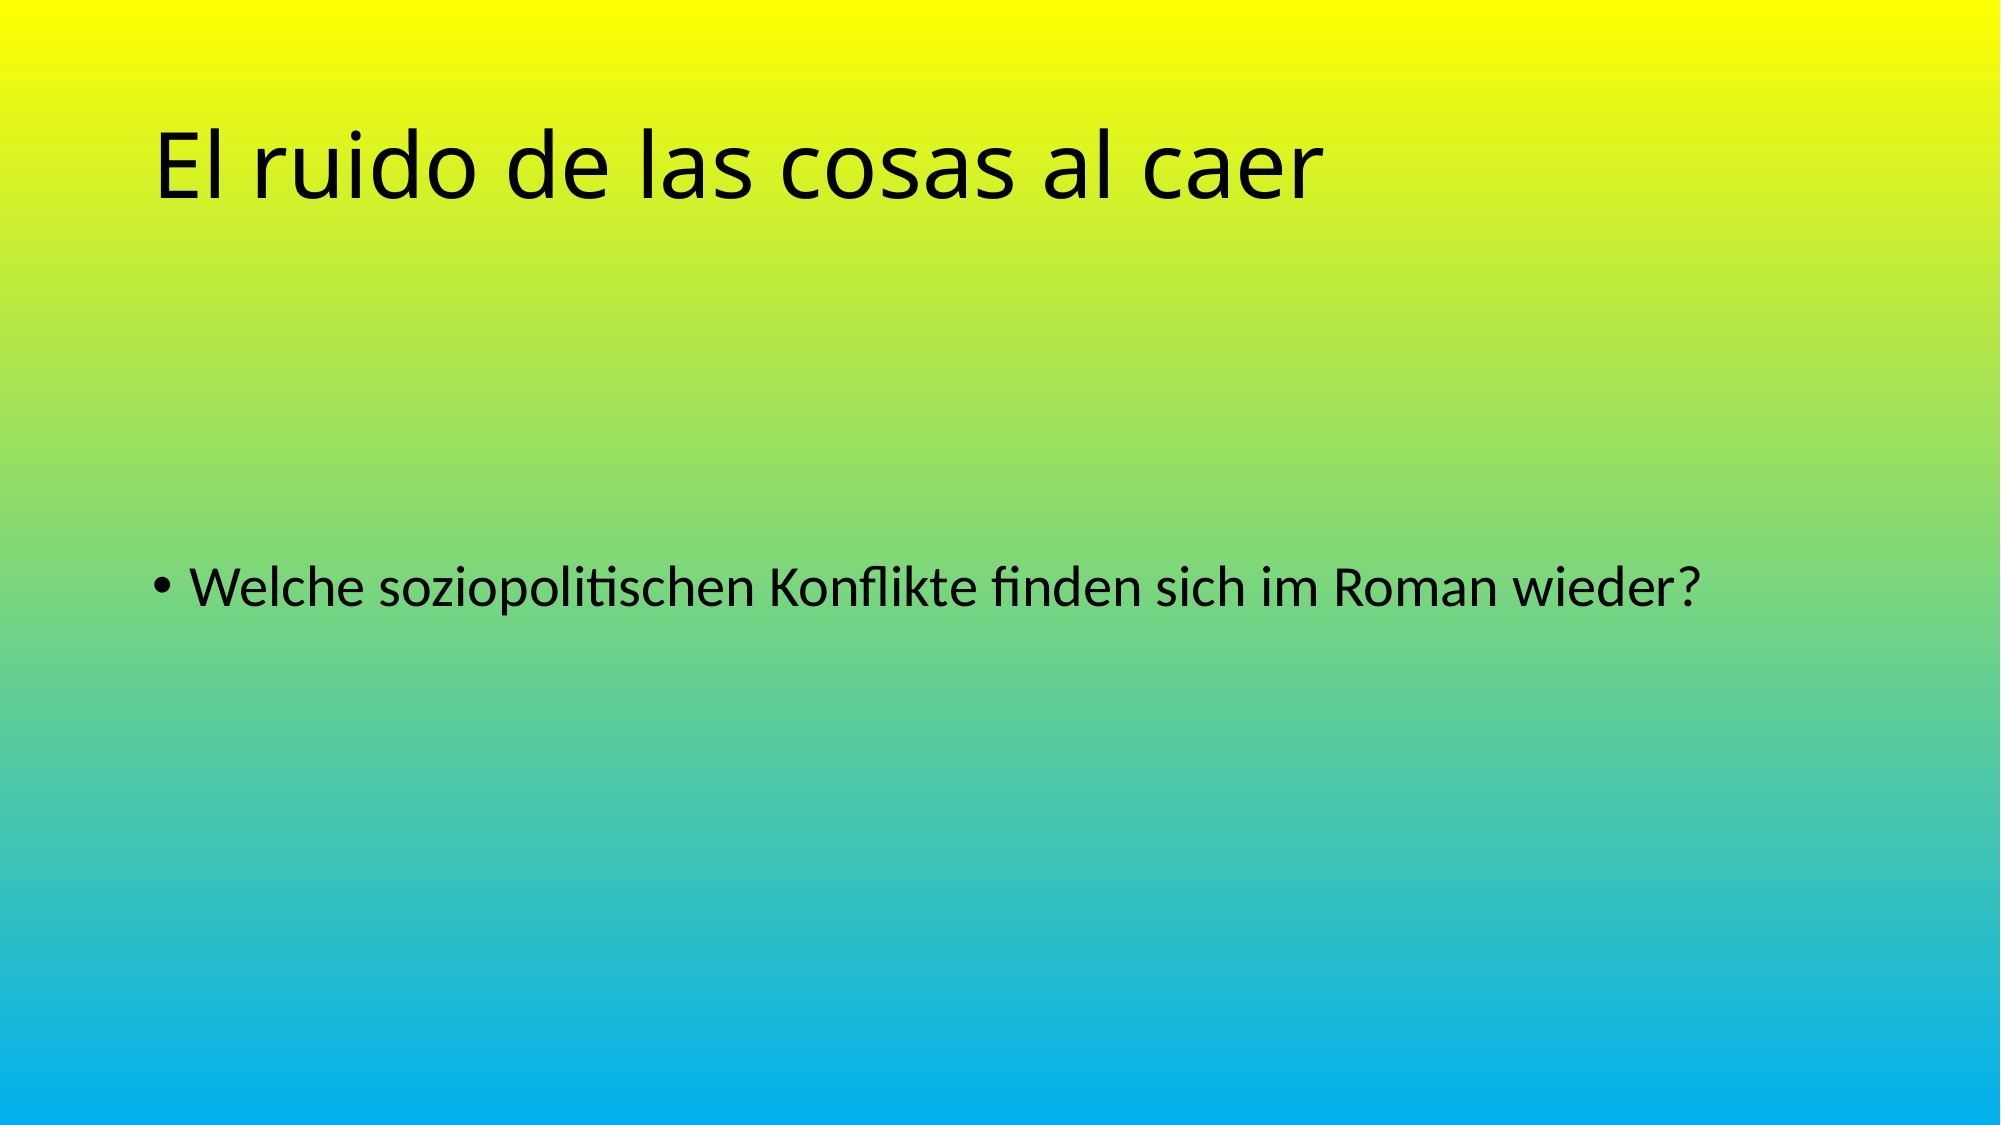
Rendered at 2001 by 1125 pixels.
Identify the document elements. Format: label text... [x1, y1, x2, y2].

text_box El ruido de las cosas al caer [137, 59, 1863, 278]
text_box Welche soziopolitischen Konflikte finden sich im Roman wieder? [137, 299, 1863, 1014]
